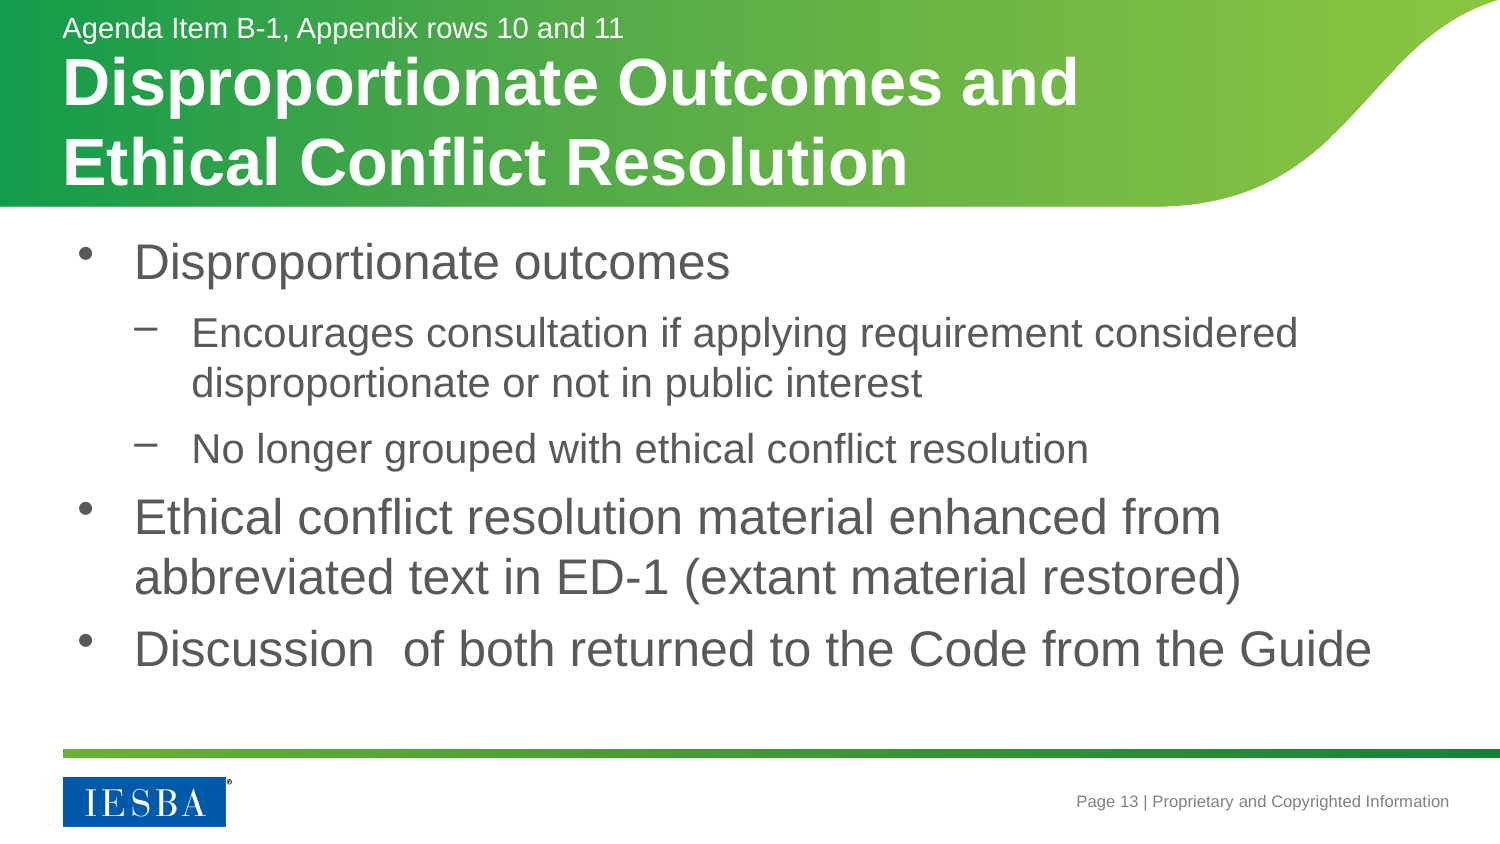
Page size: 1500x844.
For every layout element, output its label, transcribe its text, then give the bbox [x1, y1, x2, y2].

list Disproportionate outcomes Encourages consultation if applying requirement considered disproportionate or not in public interest No longer grouped with ethical conflict resolution Ethical conflict resolution material enhanced from abbreviated text in ED-1 (extant material restored) Discussion of both returned to the Code from the Guide [62, 221, 1463, 724]
subtitle Agenda Item B-1, Appendix rows 10 and 11 [62, 9, 650, 35]
title Disproportionate Outcomes and Ethical Conflict Resolution [62, 96, 1388, 142]
picture [63, 777, 232, 827]
picture [0, 0, 1500, 207]
